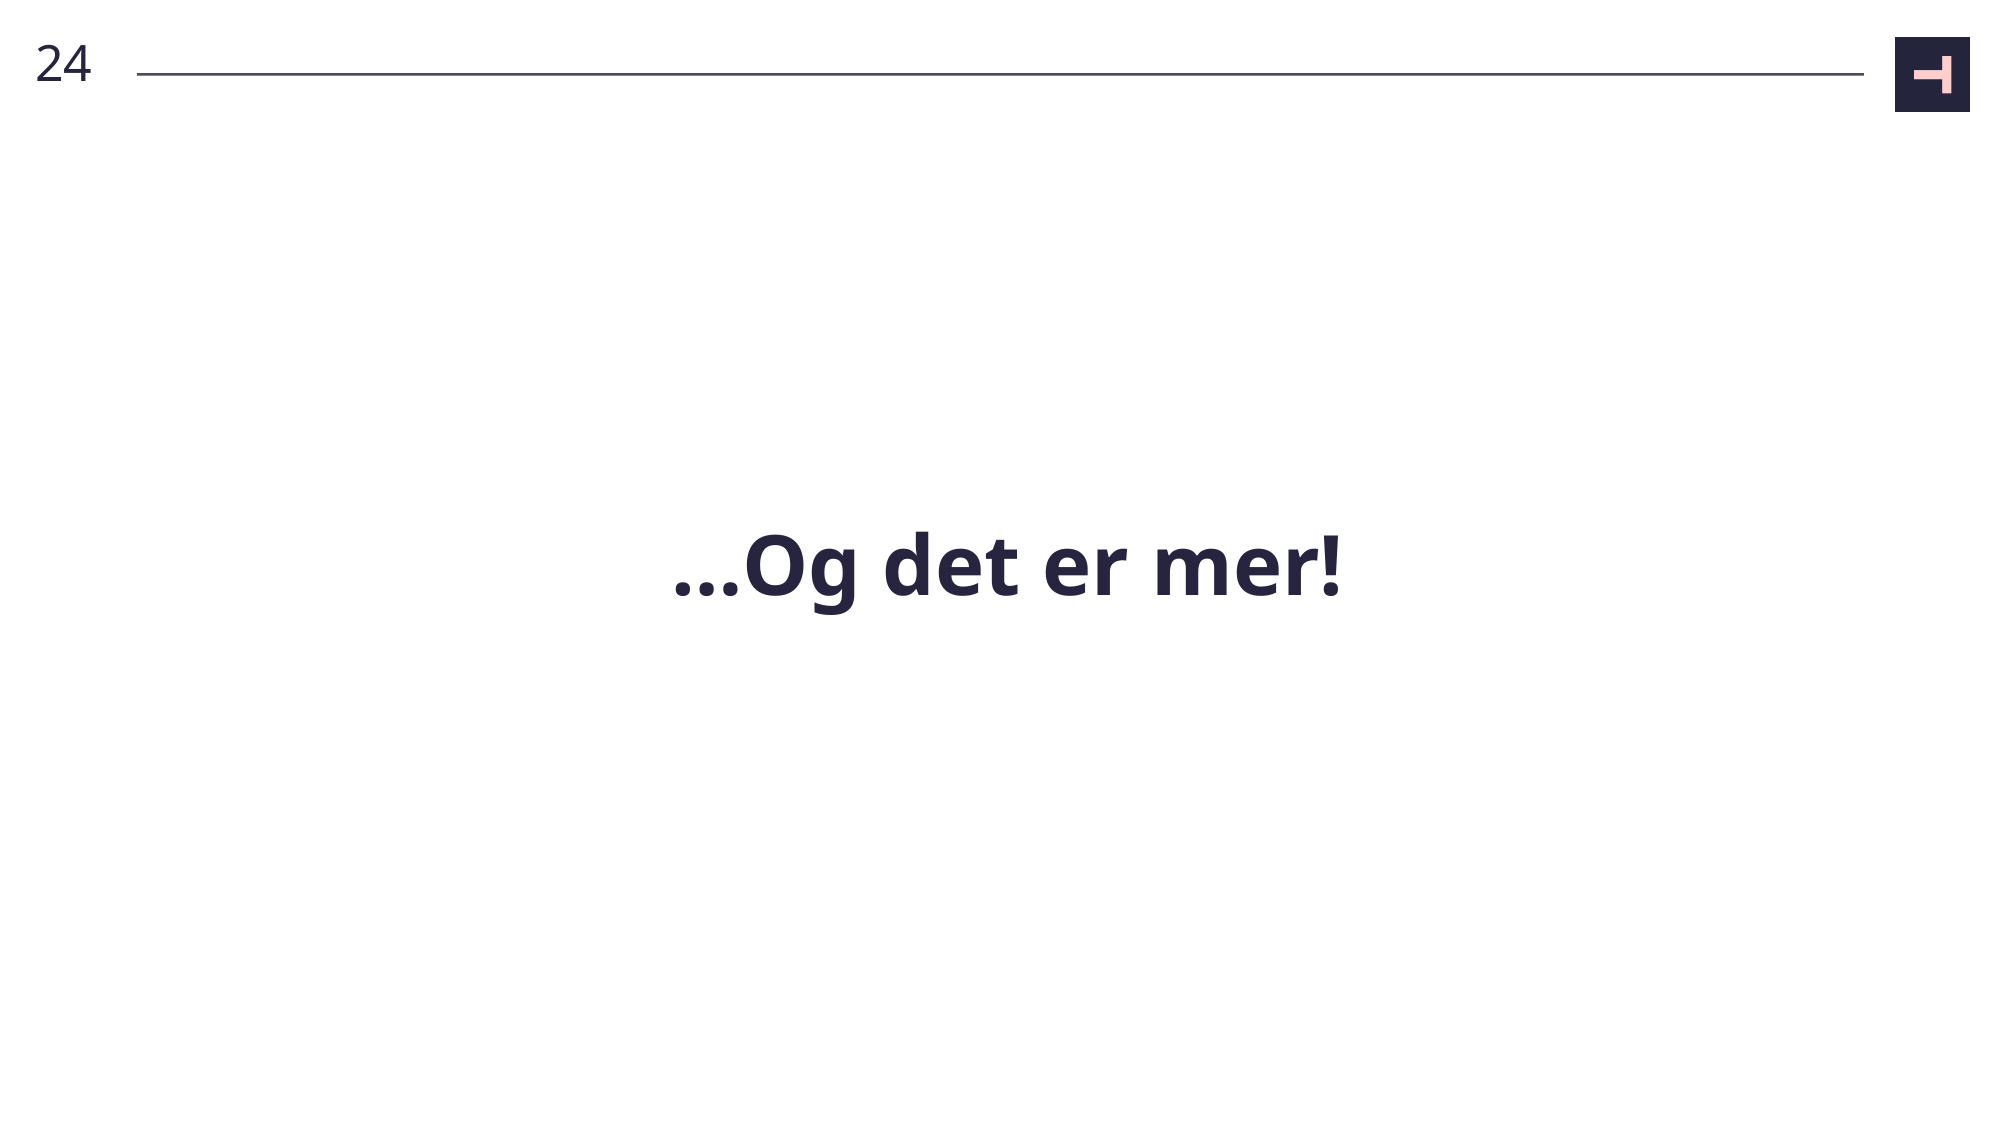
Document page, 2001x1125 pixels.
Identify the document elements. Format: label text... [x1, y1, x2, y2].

picture [1895, 37, 1970, 112]
slide_number 24 [35, 35, 138, 96]
title …Og det er mer! [137, 431, 1878, 694]
